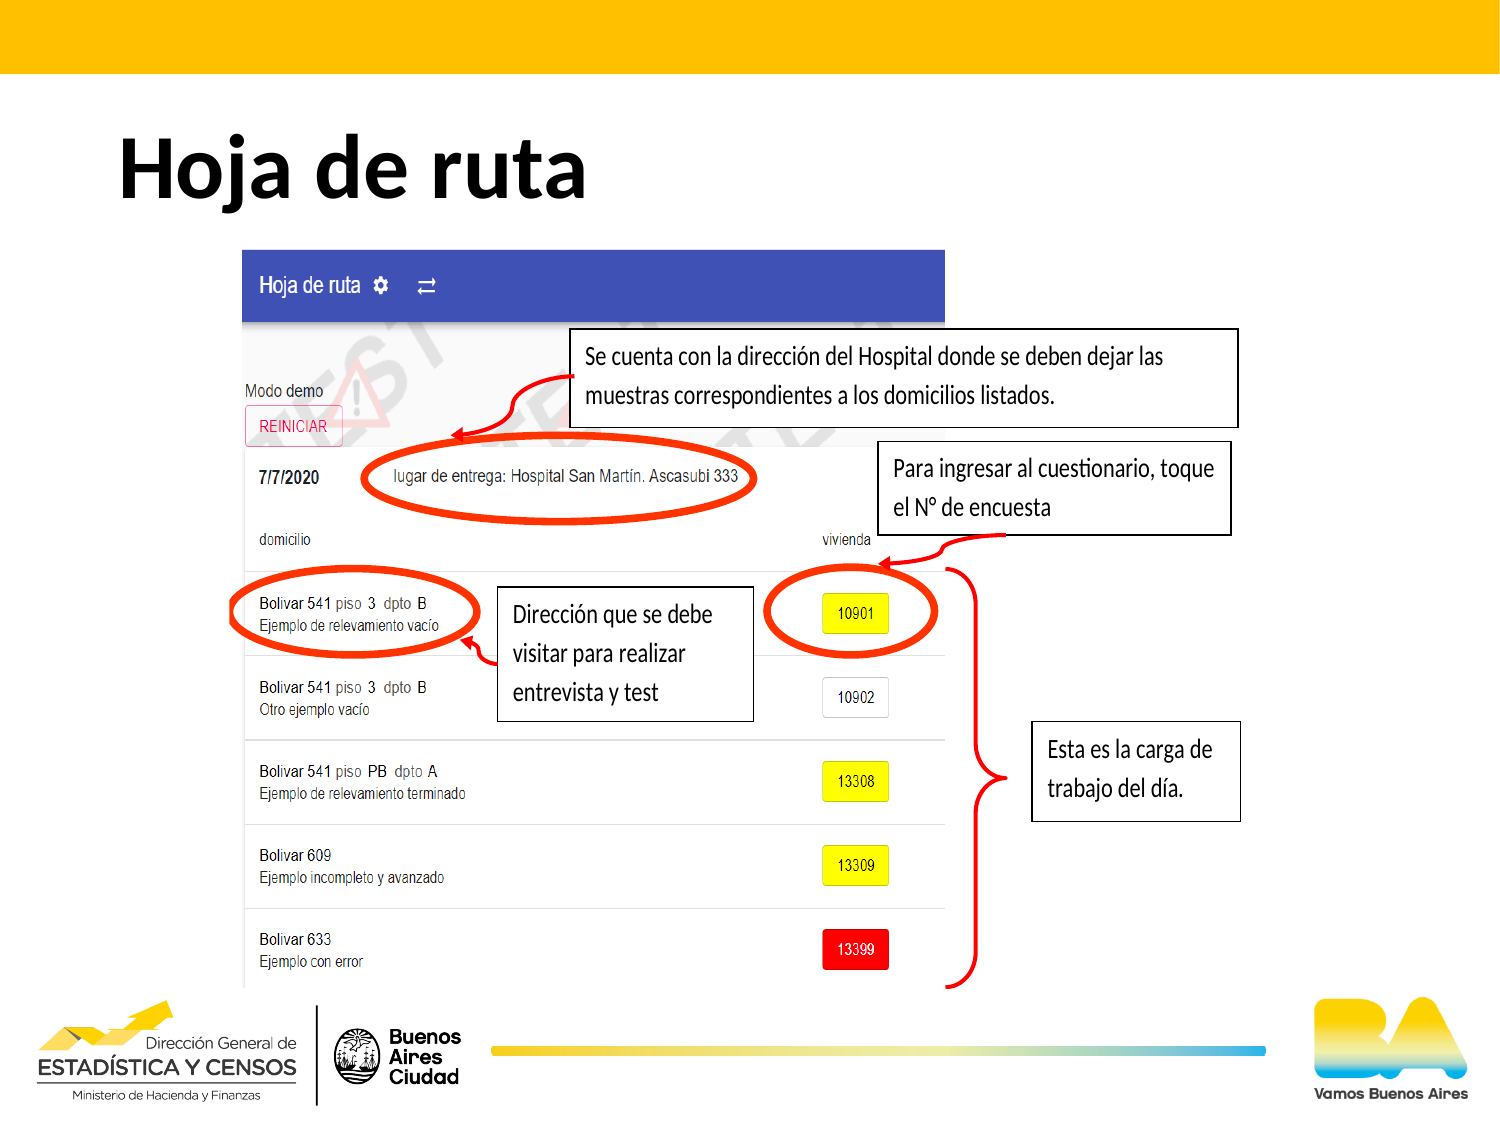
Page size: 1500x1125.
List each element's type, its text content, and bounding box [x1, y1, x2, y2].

title Hoja de ruta [103, 75, 1397, 278]
text_box [0, 0, 1500, 75]
picture [491, 1046, 1266, 1056]
picture [25, 988, 488, 1112]
picture [1314, 997, 1468, 1099]
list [229, 244, 1244, 989]
